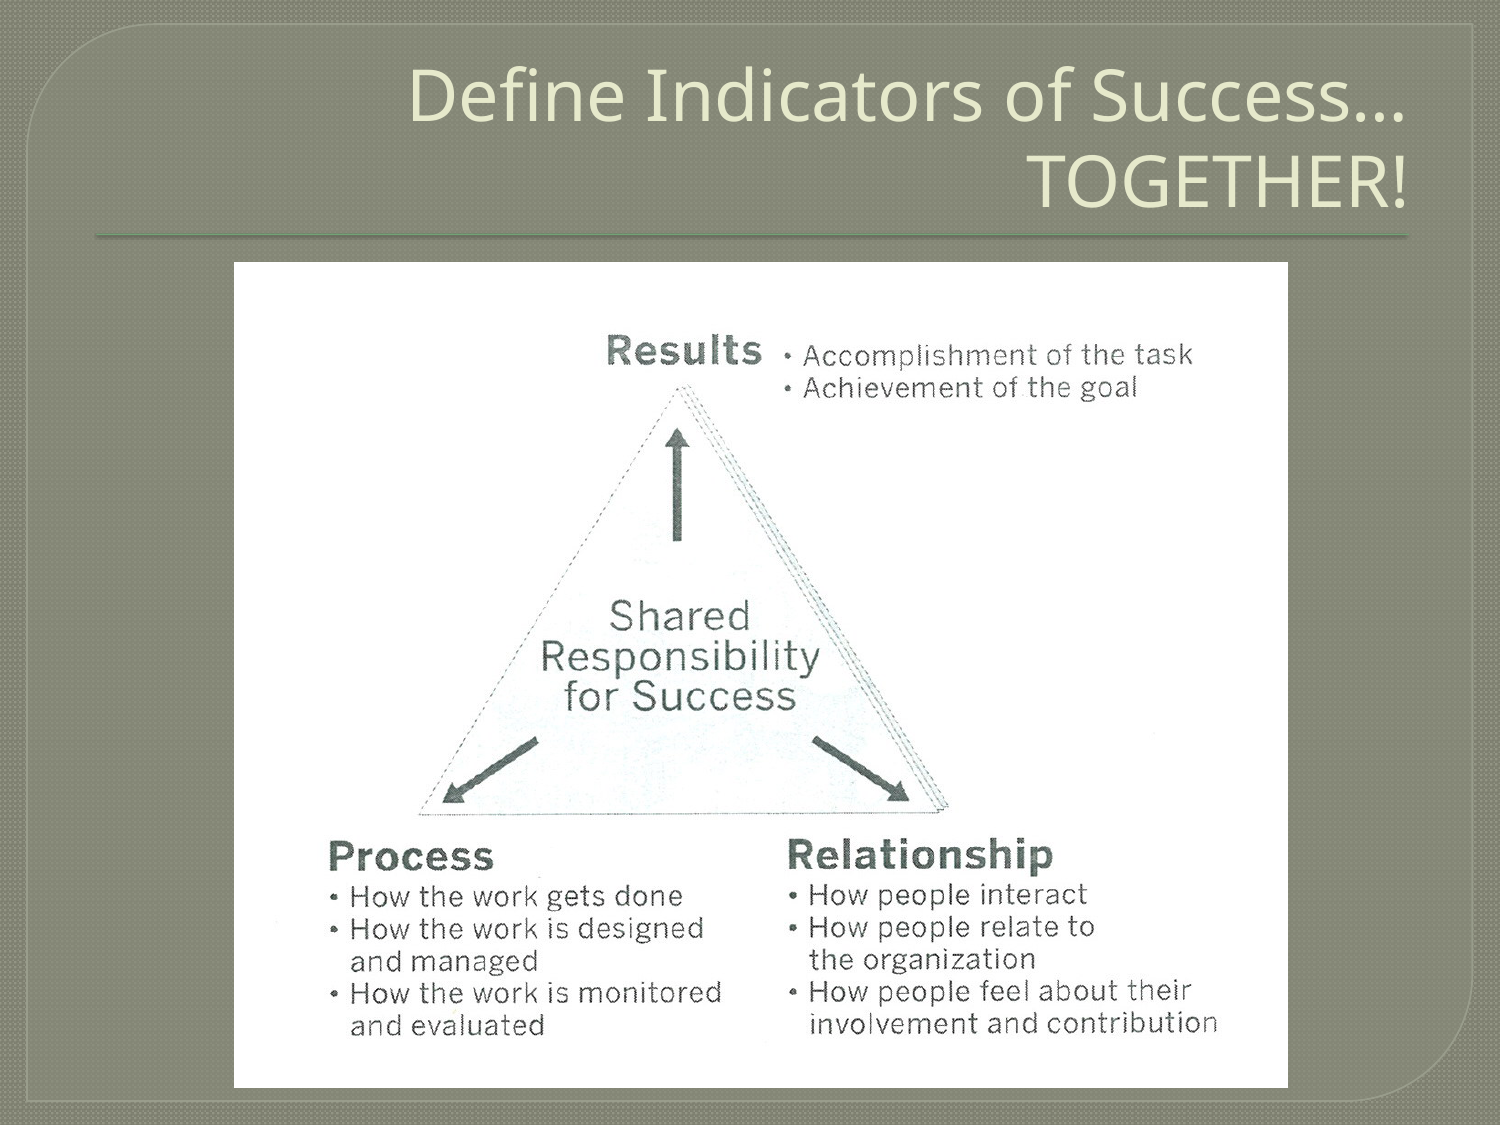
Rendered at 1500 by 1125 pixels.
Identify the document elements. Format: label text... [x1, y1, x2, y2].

title Define Indicators of Success… TOGETHER! [75, 41, 1425, 230]
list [234, 262, 1288, 1088]
